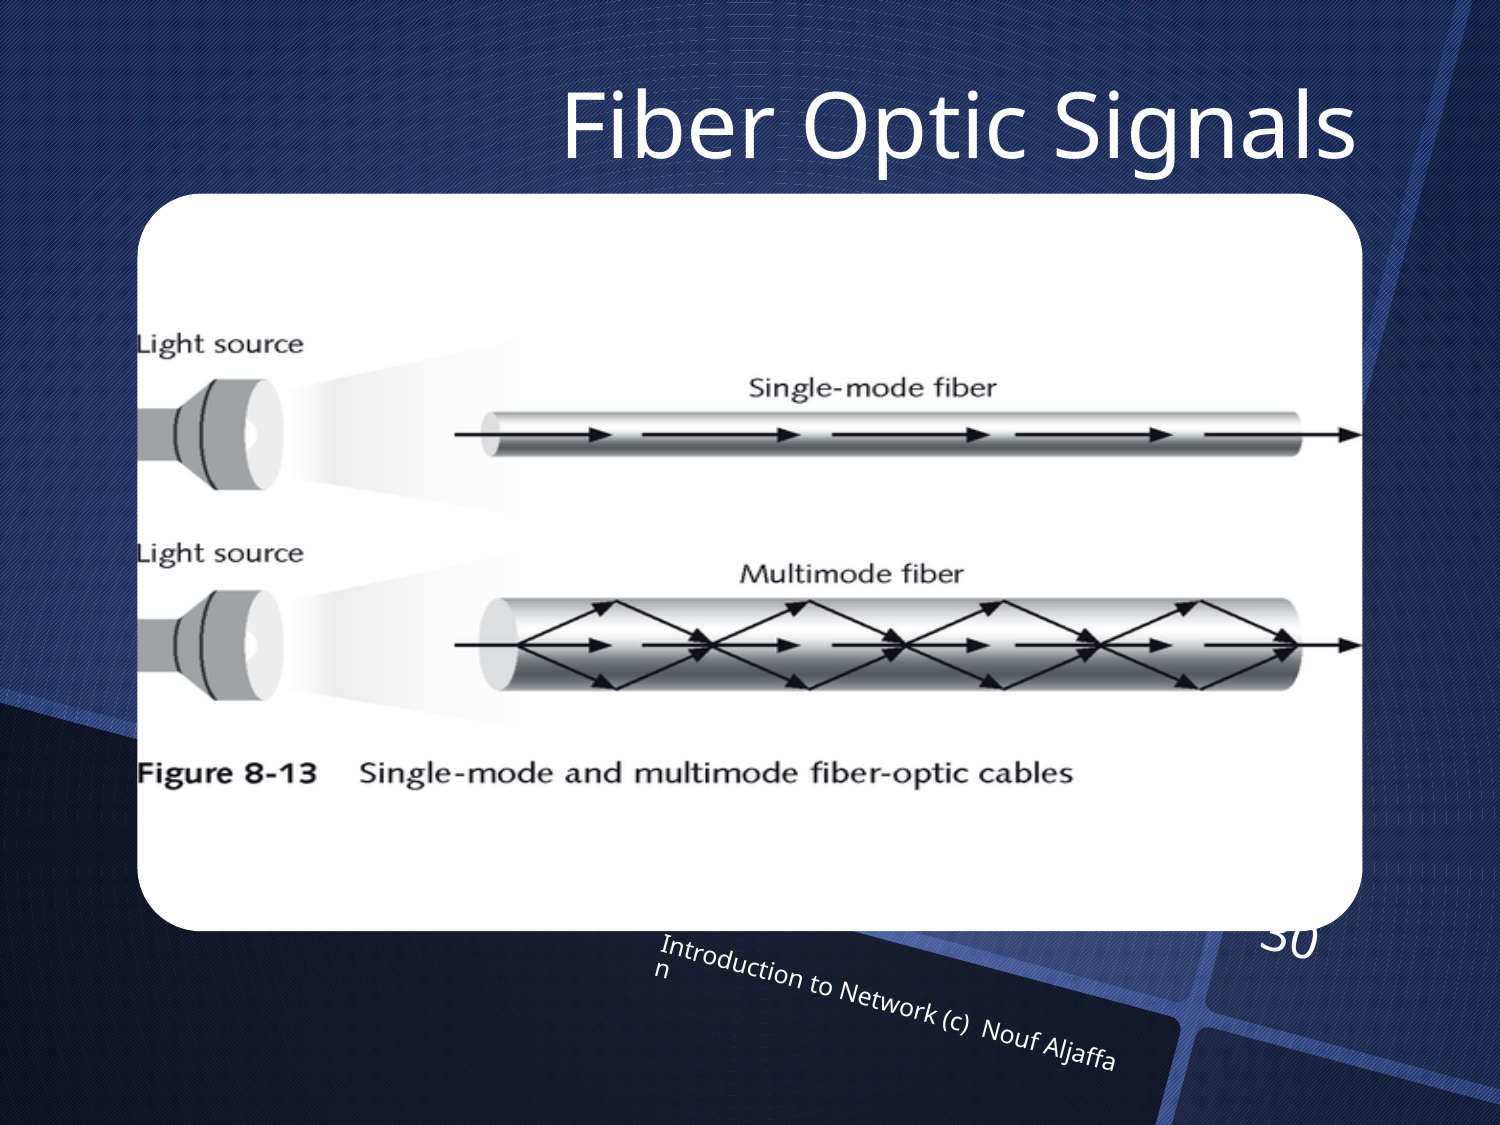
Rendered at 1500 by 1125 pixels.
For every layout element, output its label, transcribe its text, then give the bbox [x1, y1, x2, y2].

slide_number 30 [1240, 940, 1368, 988]
picture [136, 193, 1363, 932]
footer Introduction to Network (c) Nouf Aljaffan [640, 945, 1149, 1097]
text_box Fiber Optic Signals [395, 59, 1375, 338]
